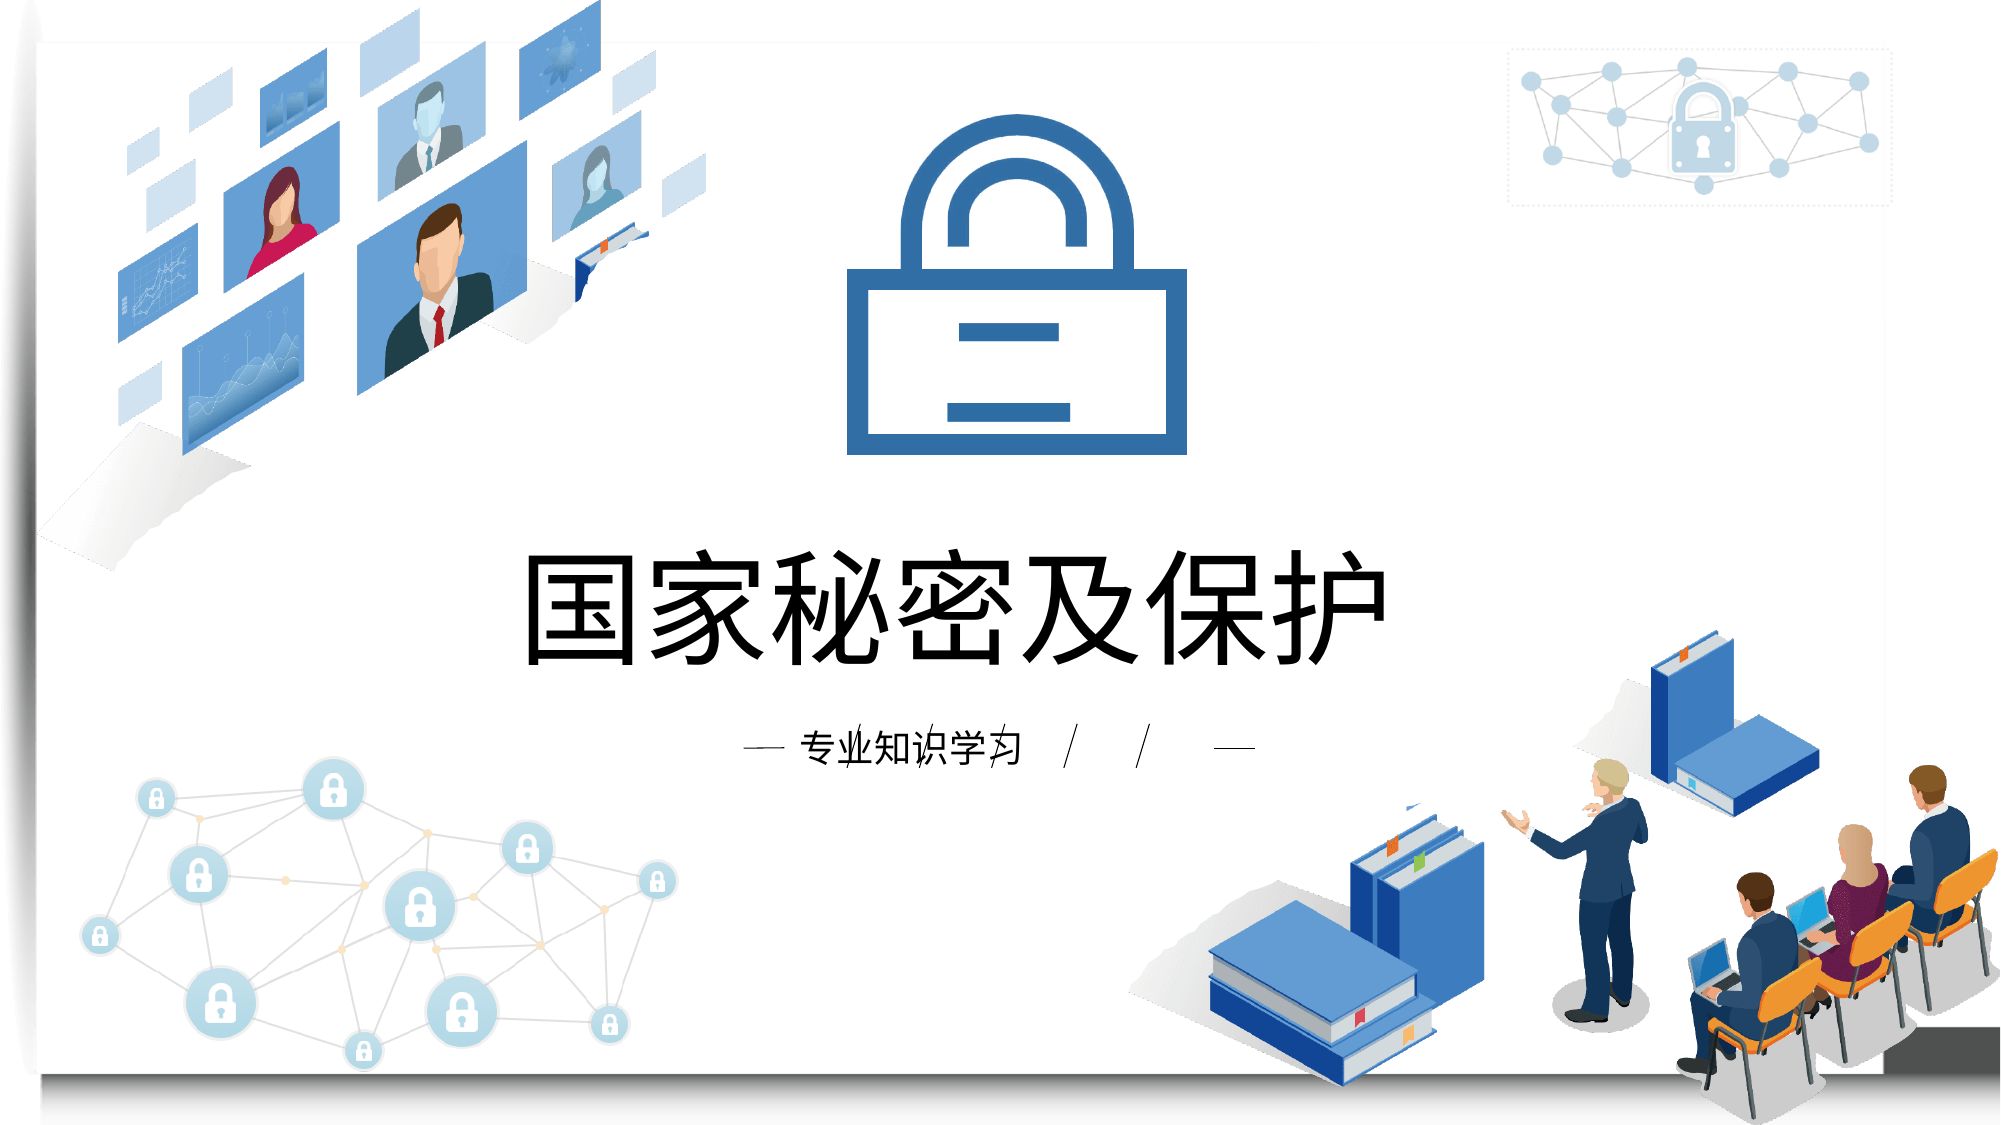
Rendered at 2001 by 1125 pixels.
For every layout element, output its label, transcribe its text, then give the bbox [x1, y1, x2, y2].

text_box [743, 717, 1256, 779]
picture [0, 0, 2001, 1125]
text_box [847, 114, 1187, 459]
text_box 国家秘密及保护 [886, 522, 1116, 688]
text_box [1316, 2, 2000, 321]
